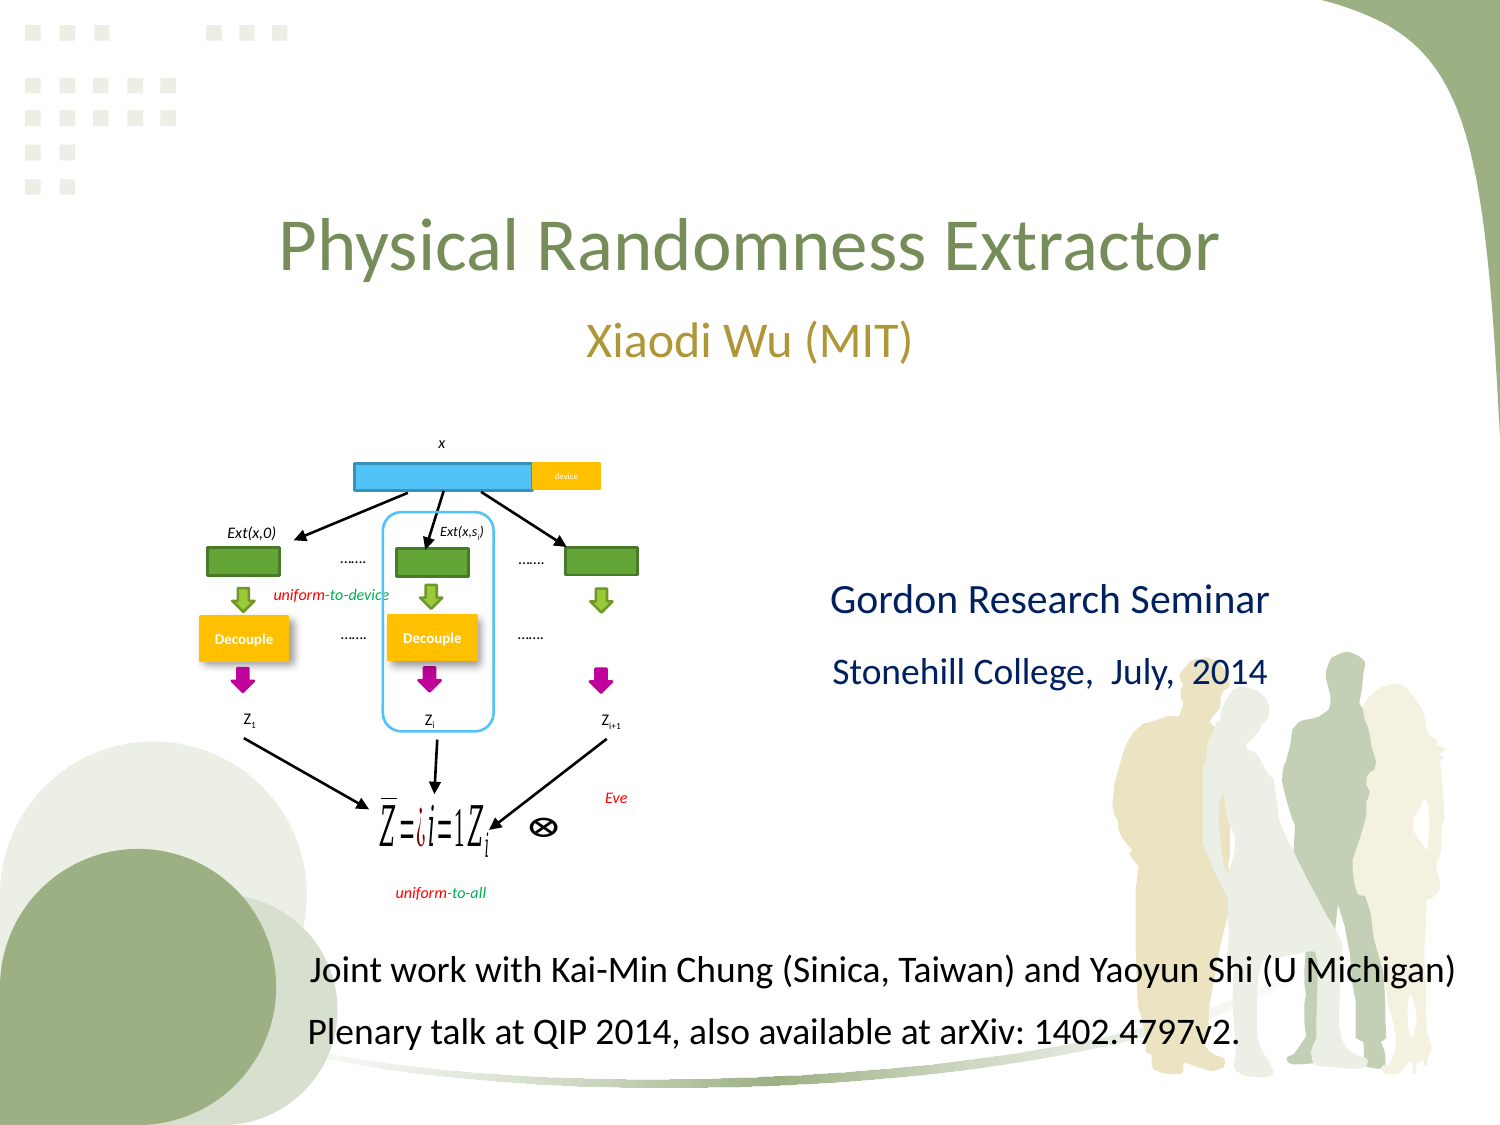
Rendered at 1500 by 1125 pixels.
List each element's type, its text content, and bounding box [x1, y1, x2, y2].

text_box Joint work with Kai-Min Chung (Sinica, Taiwan) and Yaoyun Shi (U Michigan) [295, 937, 1481, 998]
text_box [199, 424, 638, 910]
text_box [812, 564, 1288, 701]
subtitle Xiaodi Wu (MIT) [112, 299, 1388, 376]
title Physical Randomness Extractor [112, 187, 1388, 294]
text_box Plenary talk at QIP 2014, also available at arXiv: 1402.4797v2. [292, 999, 1257, 1060]
